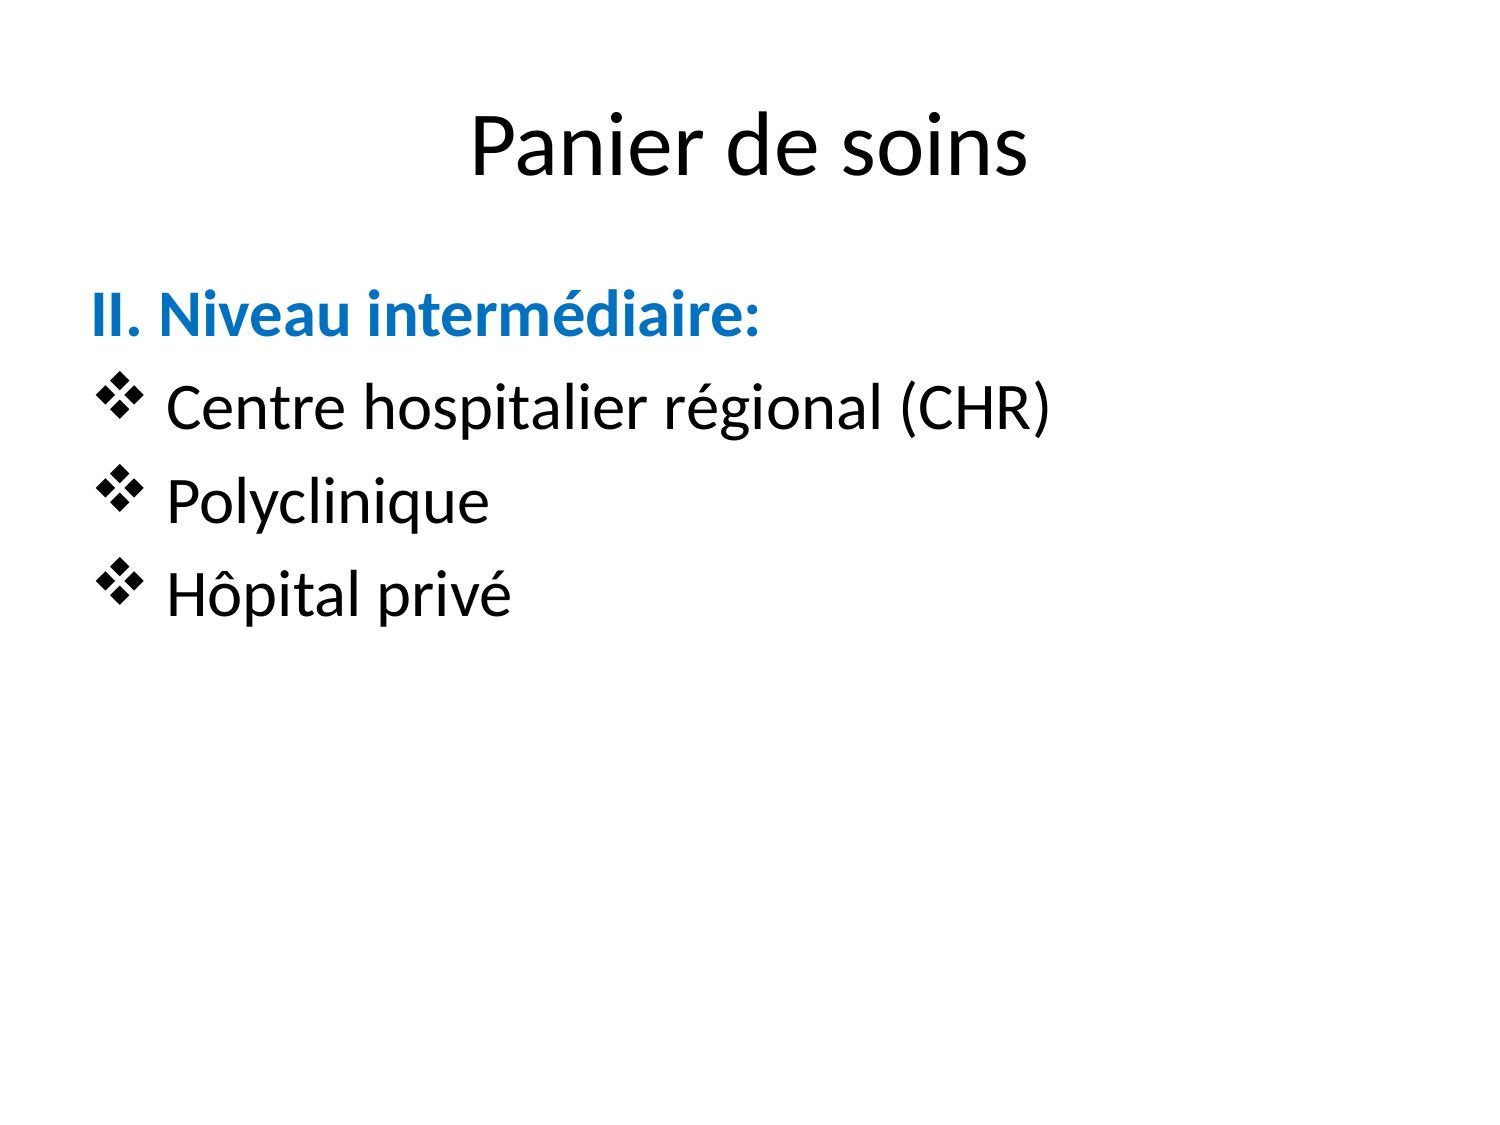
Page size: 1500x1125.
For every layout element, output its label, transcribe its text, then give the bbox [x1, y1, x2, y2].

title Panier de soins [75, 45, 1425, 233]
list II. Niveau intermédiaire: Centre hospitalier régional (CHR) Polyclinique Hôpital privé [75, 262, 1425, 1005]
